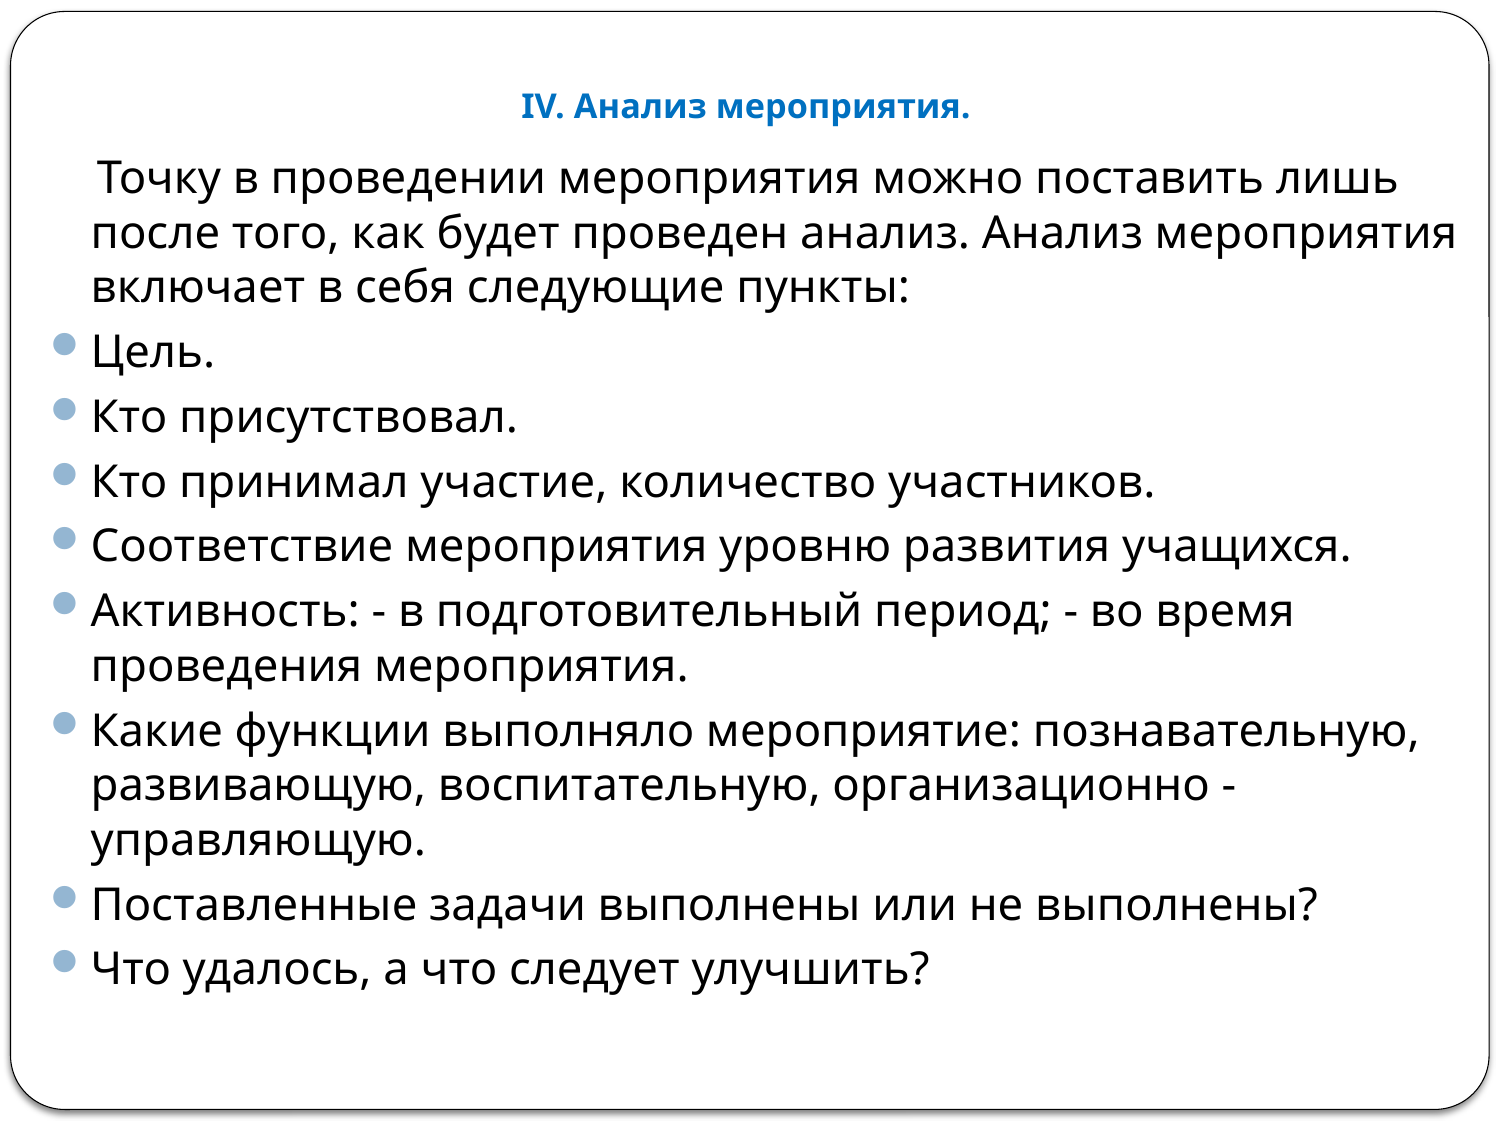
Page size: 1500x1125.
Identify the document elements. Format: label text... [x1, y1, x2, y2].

list Точку в проведении мероприятия можно поставить лишь после того, как будет проведен анализ. Анализ мероприятия включает в себя следующие пункты: Цель. Кто присутствовал. Кто принимал участие, количество участников. Соответствие мероприятия уровню развития учащихся. Активность: - в подготовительный период; - во время проведения мероприятия. Какие функции выполняло мероприятие: познавательную, развивающую, воспитательную, организационно - управляющую. Поставленные задачи выполнены или не выполнены? Что удалось, а что следует улучшить? [35, 140, 1500, 1079]
title IV. Анализ мероприятия. [58, 35, 1425, 140]
